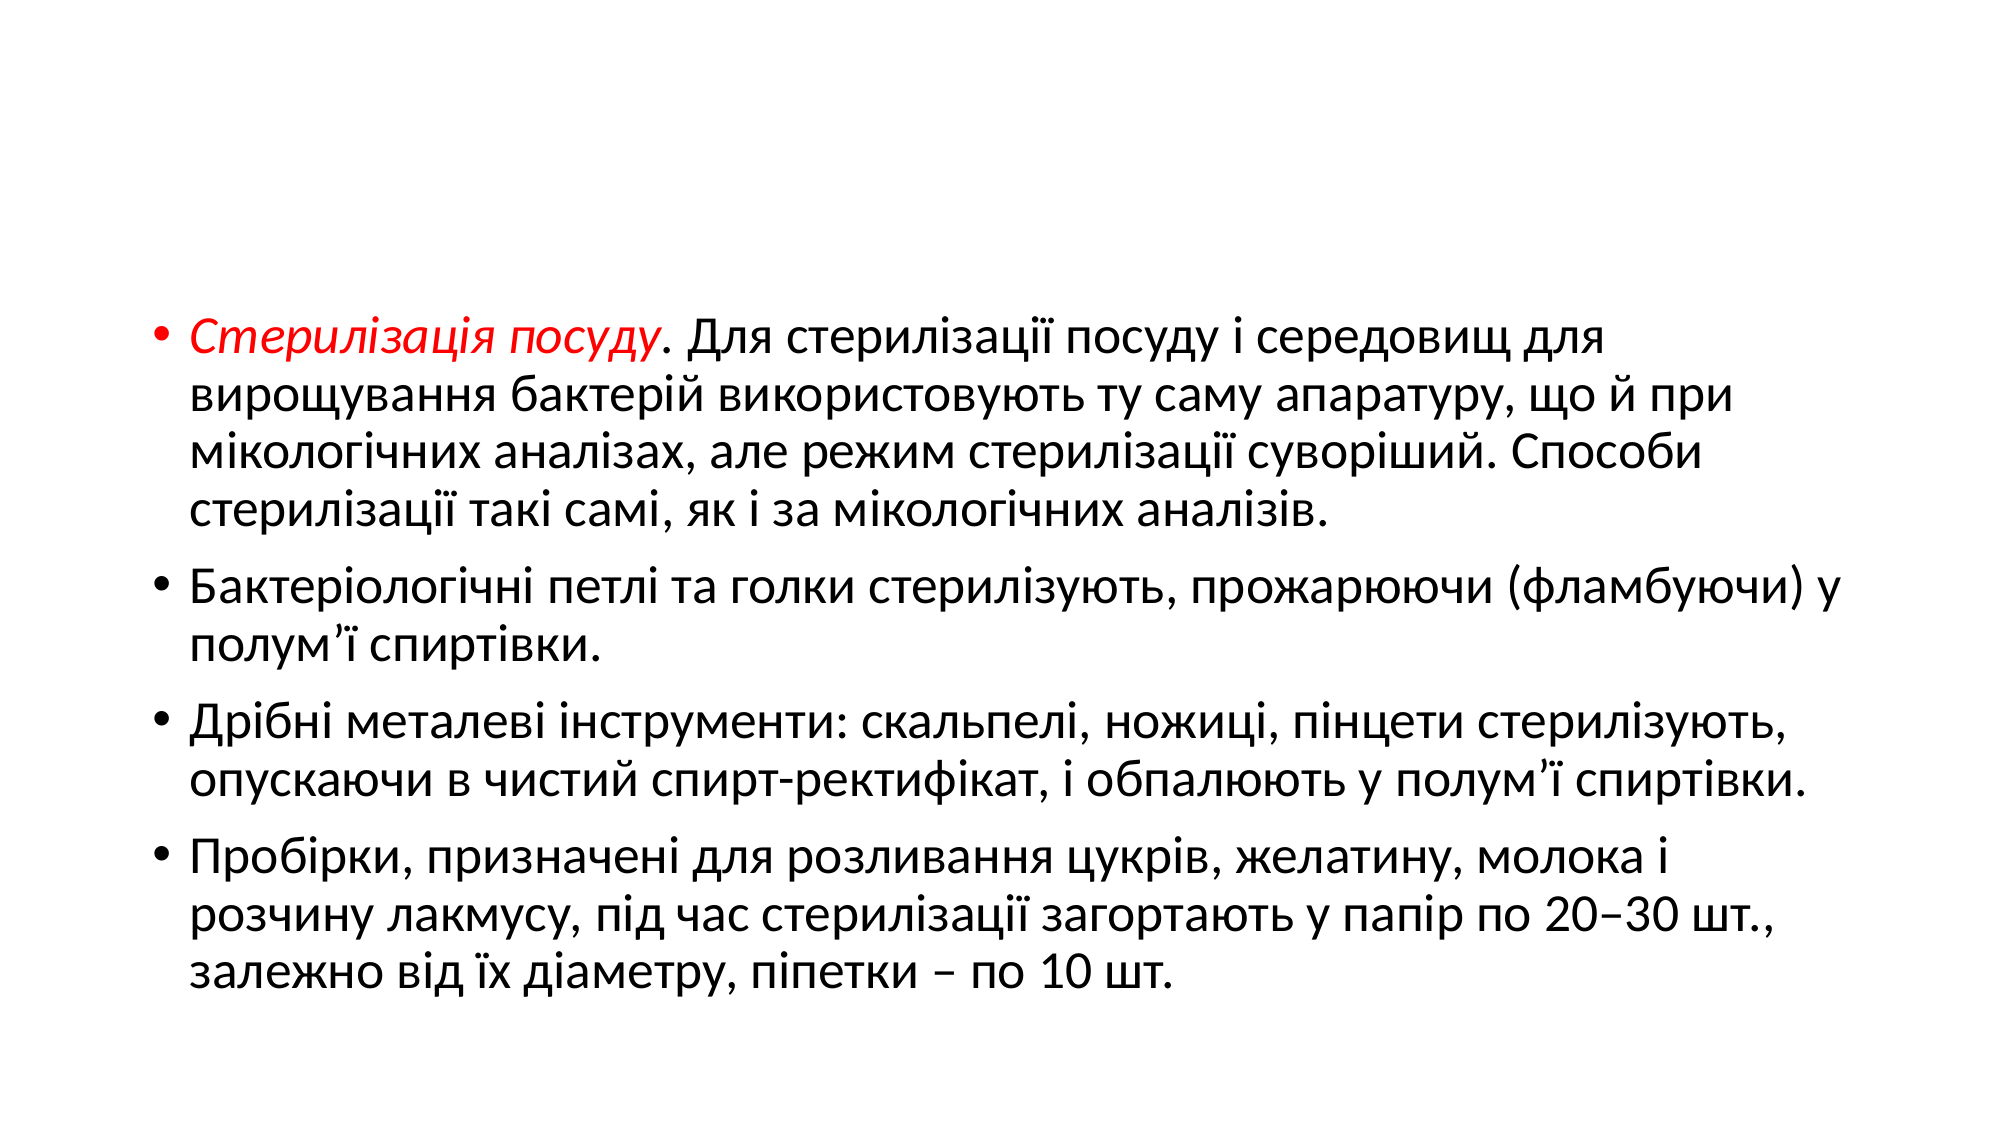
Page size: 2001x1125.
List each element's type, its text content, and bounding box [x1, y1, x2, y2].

list Стерилізація посуду. Для стерилізації посуду і середовищ для вирощування бактерій використовують ту саму апаратуру, що й при мікологічних аналізах, але режим стерилізації суворіший. Способи стерилізації такі самі, як і за мікологічних аналізів. Бактеріологічні петлі та голки стерилізують, прожарюючи (фламбуючи) у полум’ї спиртівки. Дрібні металеві інструменти: скальпелі, ножиці, пінцети стерилізують, опускаючи в чистий спирт-ректифікат, і обпалюють у полум’ї спиртівки. Пробірки, призначені для розливання цукрів, желатину, молока і розчину лакмусу, під час стерилізації загортають у папір по 20–30 шт., залежно від їх діаметру, піпетки – по 10 шт. [137, 299, 1863, 1014]
